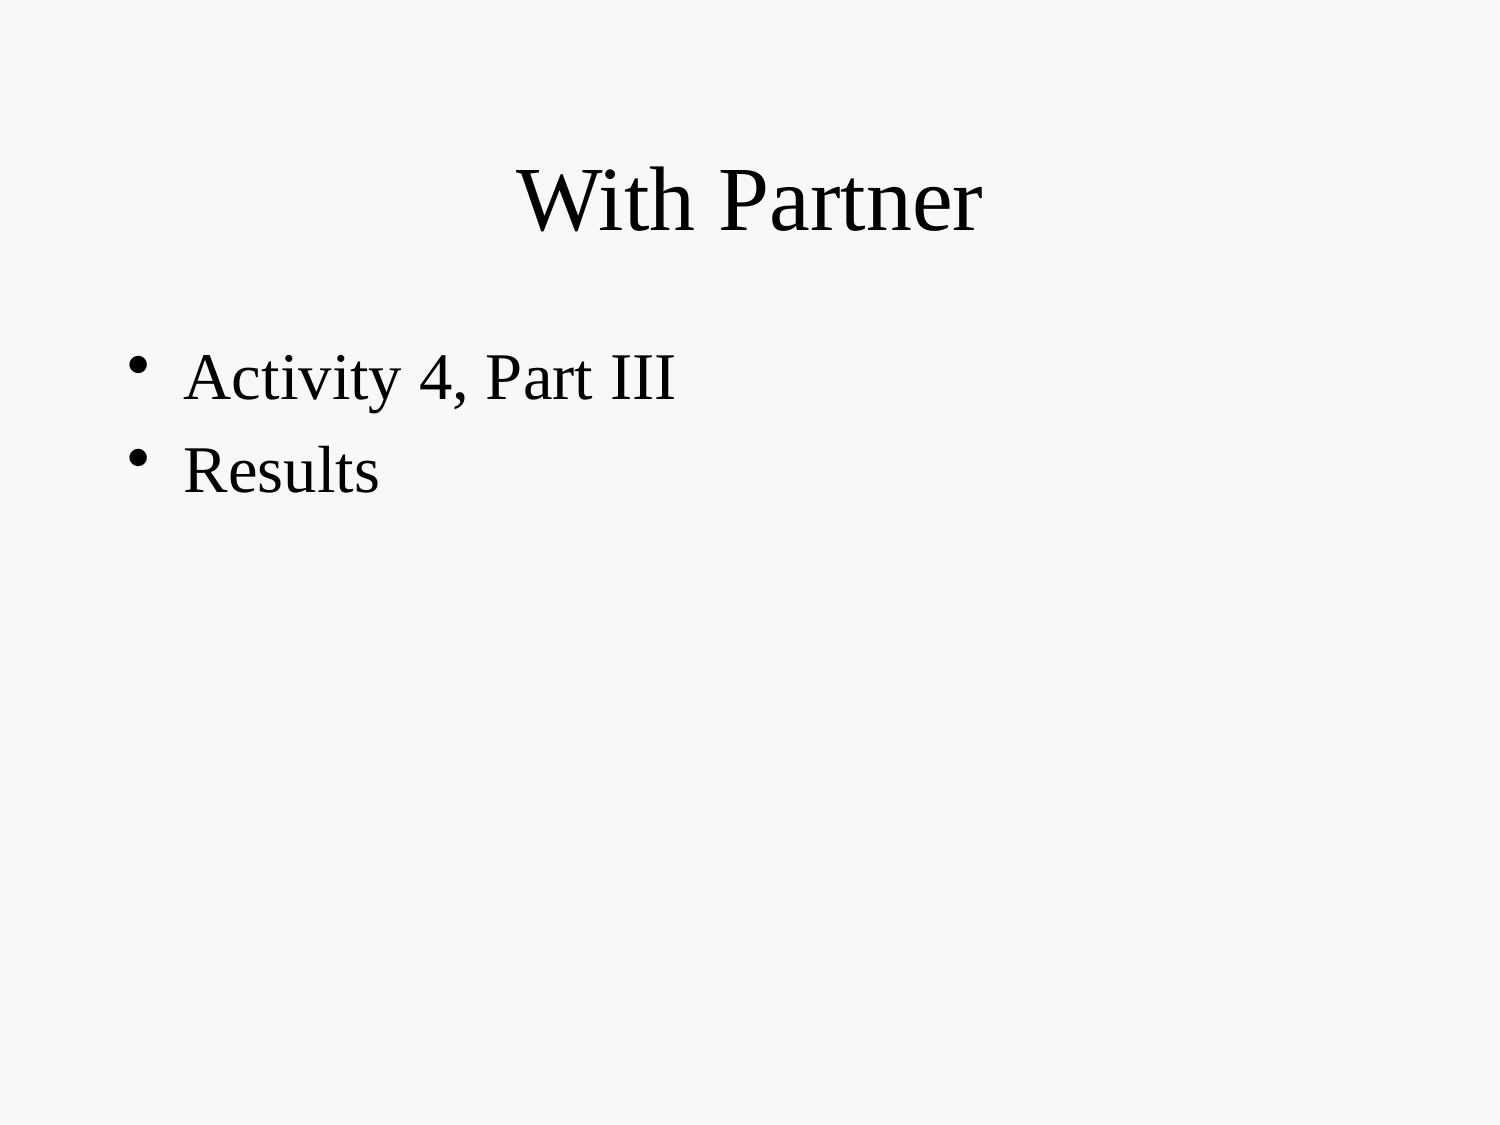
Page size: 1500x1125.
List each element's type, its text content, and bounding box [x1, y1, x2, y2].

list Activity 4, Part III Results [112, 324, 1388, 1001]
title With Partner [112, 99, 1388, 288]
